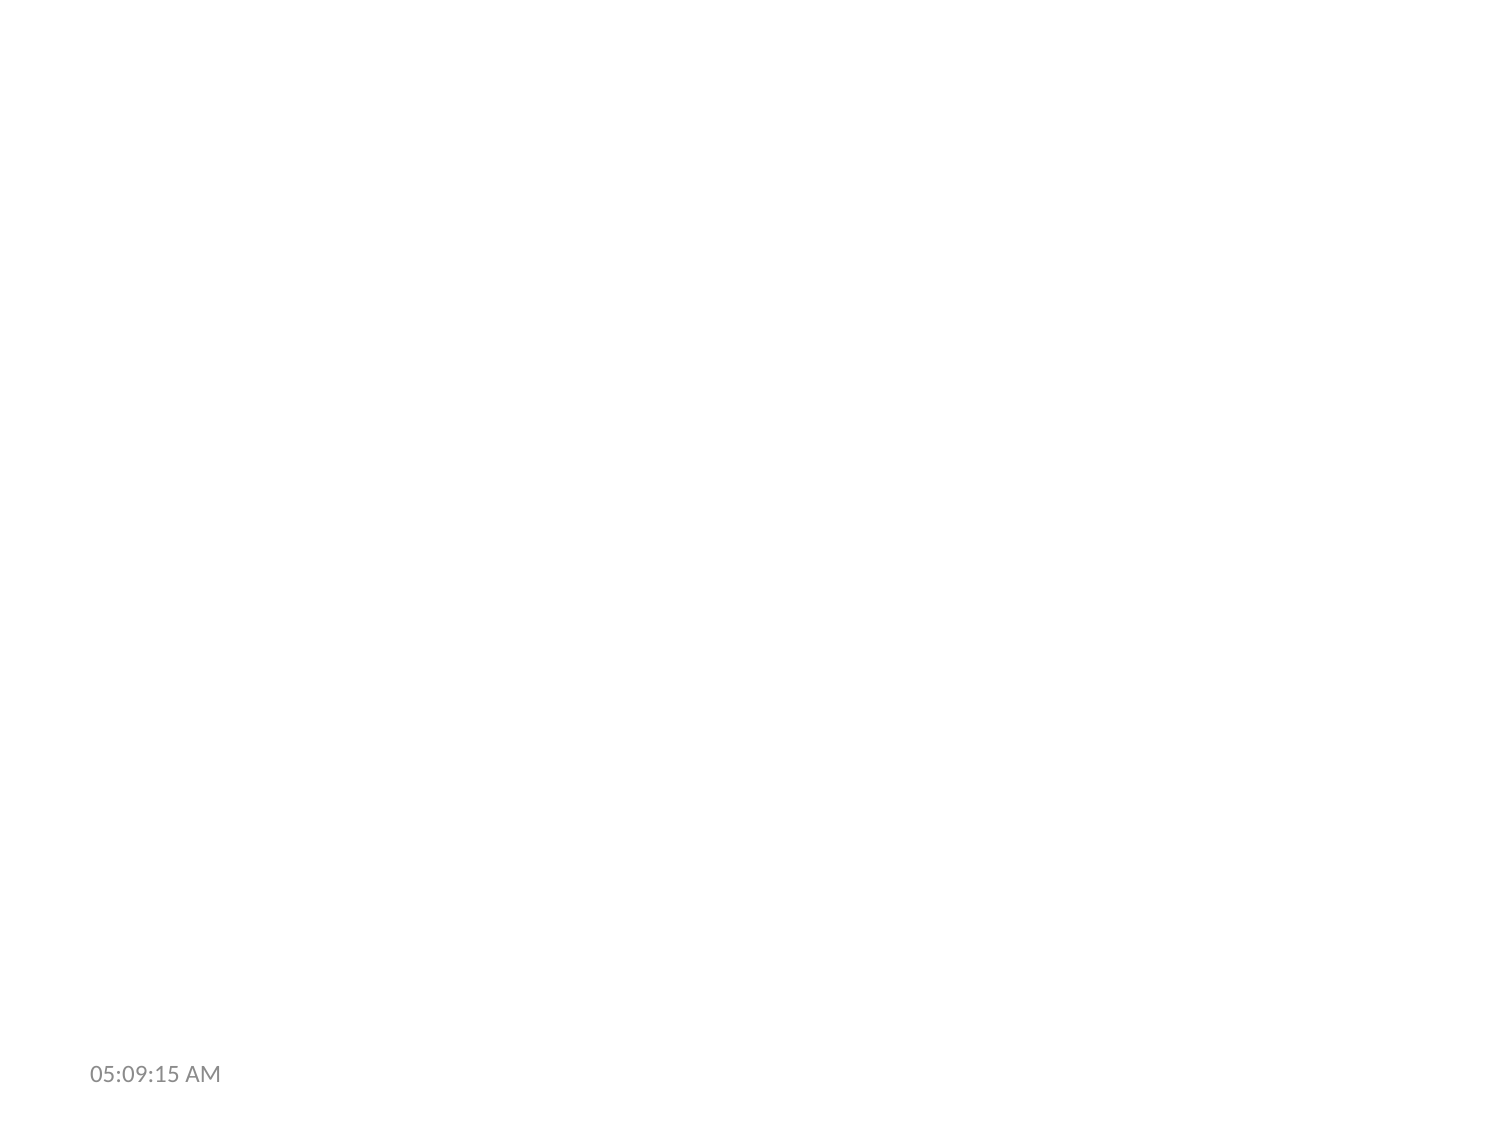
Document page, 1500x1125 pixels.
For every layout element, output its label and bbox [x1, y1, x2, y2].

slide_number [75, 1042, 425, 1103]
